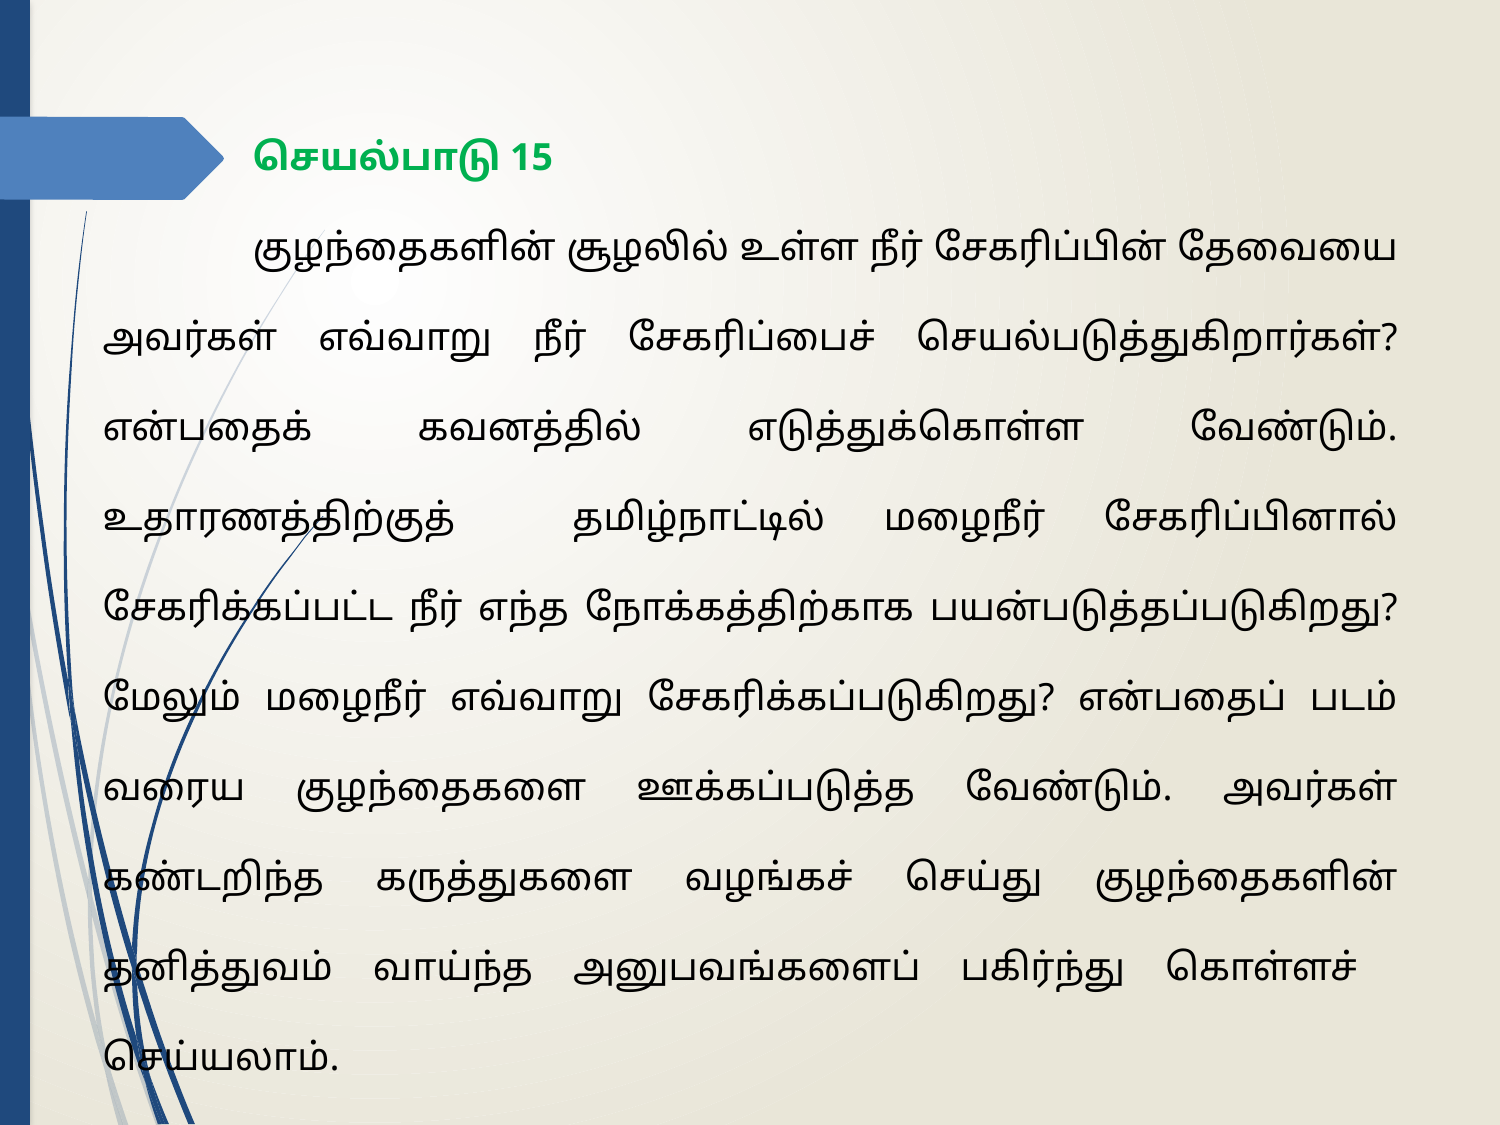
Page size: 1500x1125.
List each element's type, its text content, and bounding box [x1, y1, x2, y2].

text_box செயல்பாடு 15 குழந்தைகளின் சூழலில் உள்ள நீர் சேகரிப்பின் தேவையை அவர்கள் எவ்வாறு நீர் சேகரிப்பைச் செயல்படுத்துகிறார்கள்? என்பதைக் கவனத்தில் எடுத்துக்கொள்ள வேண்டும். உதாரணத்திற்குத் தமிழ்நாட்டில் மழைநீர் சேகரிப்பினால் சேகரிக்கப்பட்ட நீர் எந்த நோக்கத்திற்காக பயன்படுத்தப்படுகிறது? மேலும் மழைநீர் எவ்வாறு சேகரிக்கப்படுகிறது? என்பதைப் படம் வரைய குழந்தைகளை ஊக்கப்படுத்த வேண்டும். அவர்கள் கண்டறிந்த கருத்துகளை வழங்கச் செய்து குழந்தைகளின் தனித்துவம் வாய்ந்த அனுபவங்களைப் பகிர்ந்து கொள்ளச் செய்யலாம். [87, 79, 1413, 1085]
